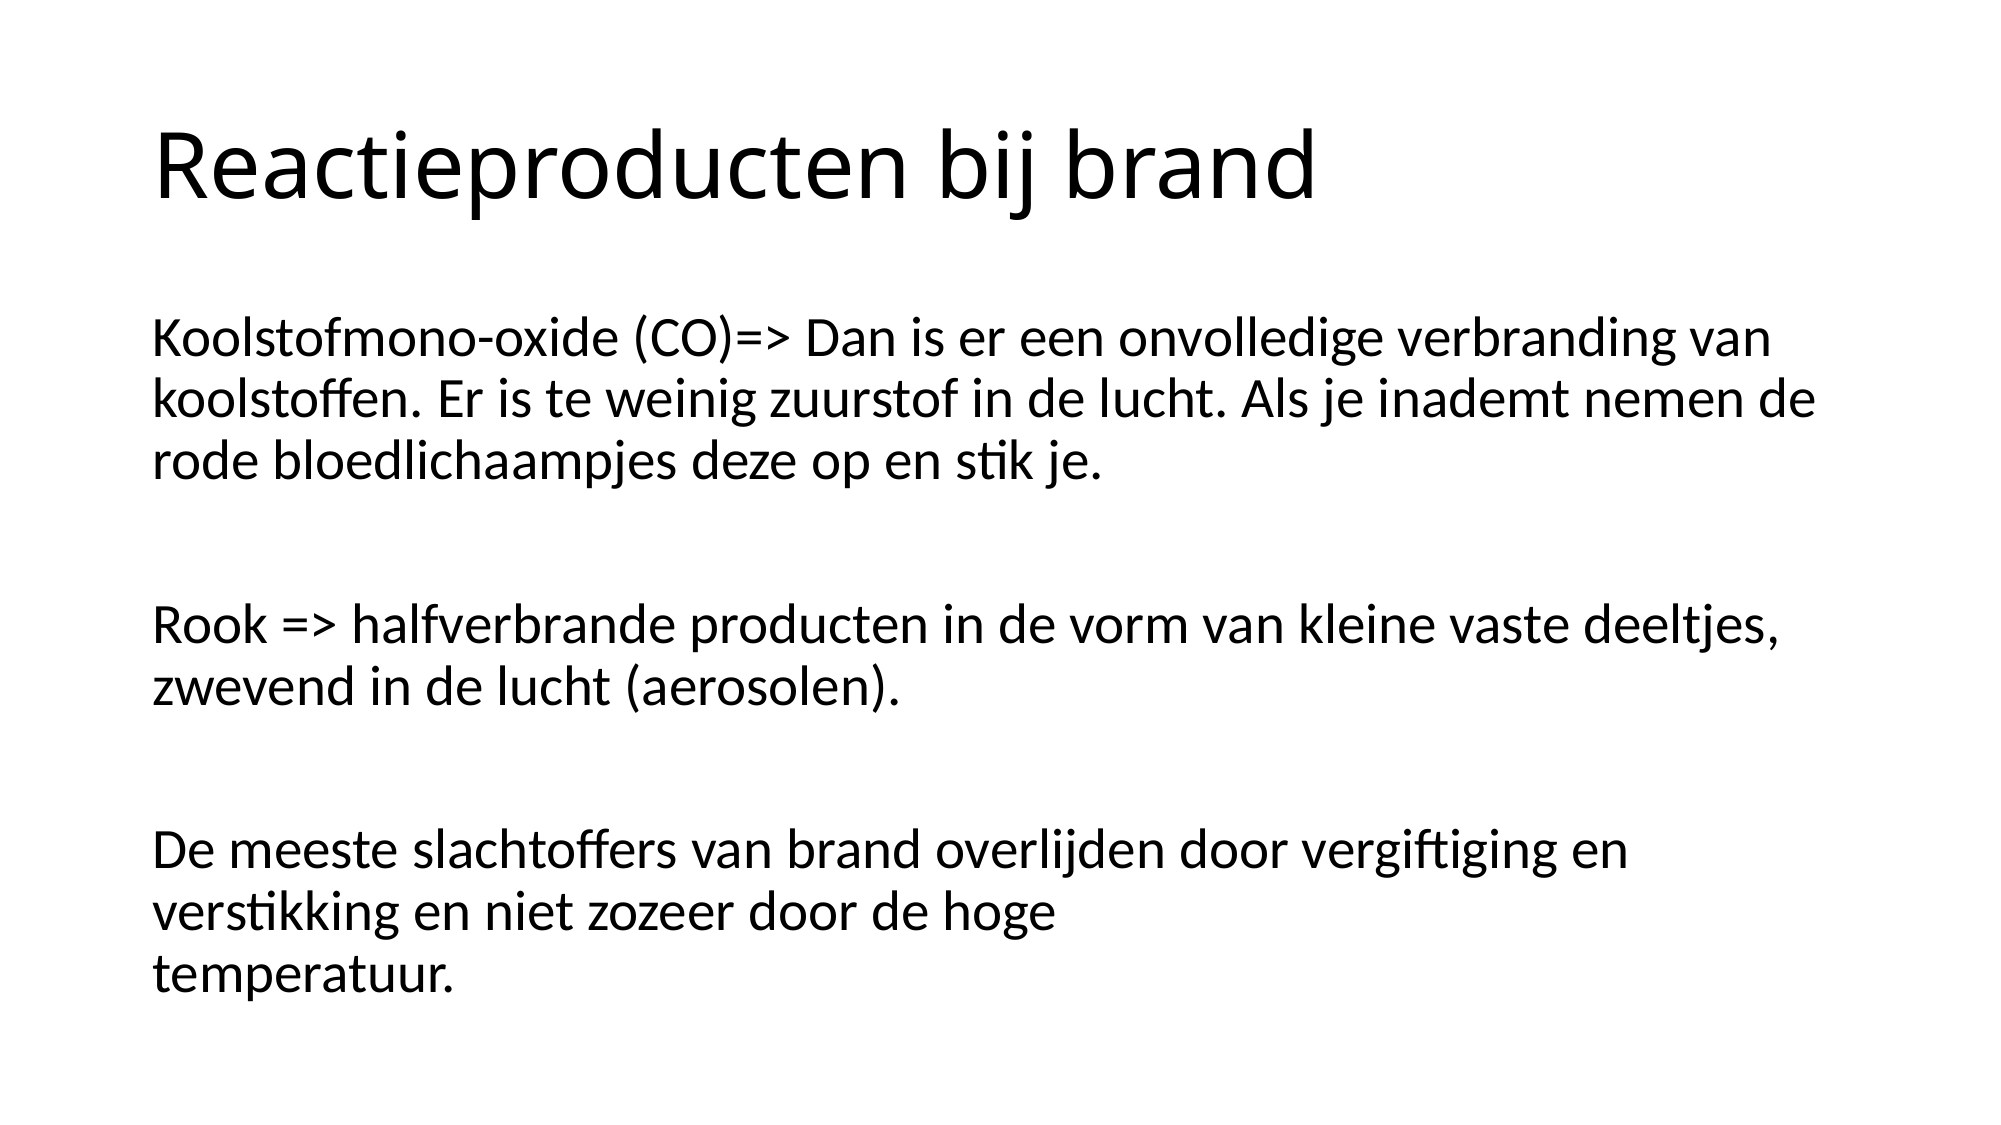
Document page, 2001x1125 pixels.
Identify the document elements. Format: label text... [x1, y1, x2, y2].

title Reactieproducten bij brand [137, 59, 1863, 278]
list Koolstofmono-oxide (CO)=> Dan is er een onvolledige verbranding van koolstoffen. Er is te weinig zuurstof in de lucht. Als je inademt nemen de rode bloedlichaampjes deze op en stik je. Rook => halfverbrande producten in de vorm van kleine vaste deeltjes, zwevend in de lucht (aerosolen). De meeste slachtoffers van brand overlijden door vergiftiging en verstikking en niet zozeer door de hoge temperatuur. [137, 299, 1863, 1014]
